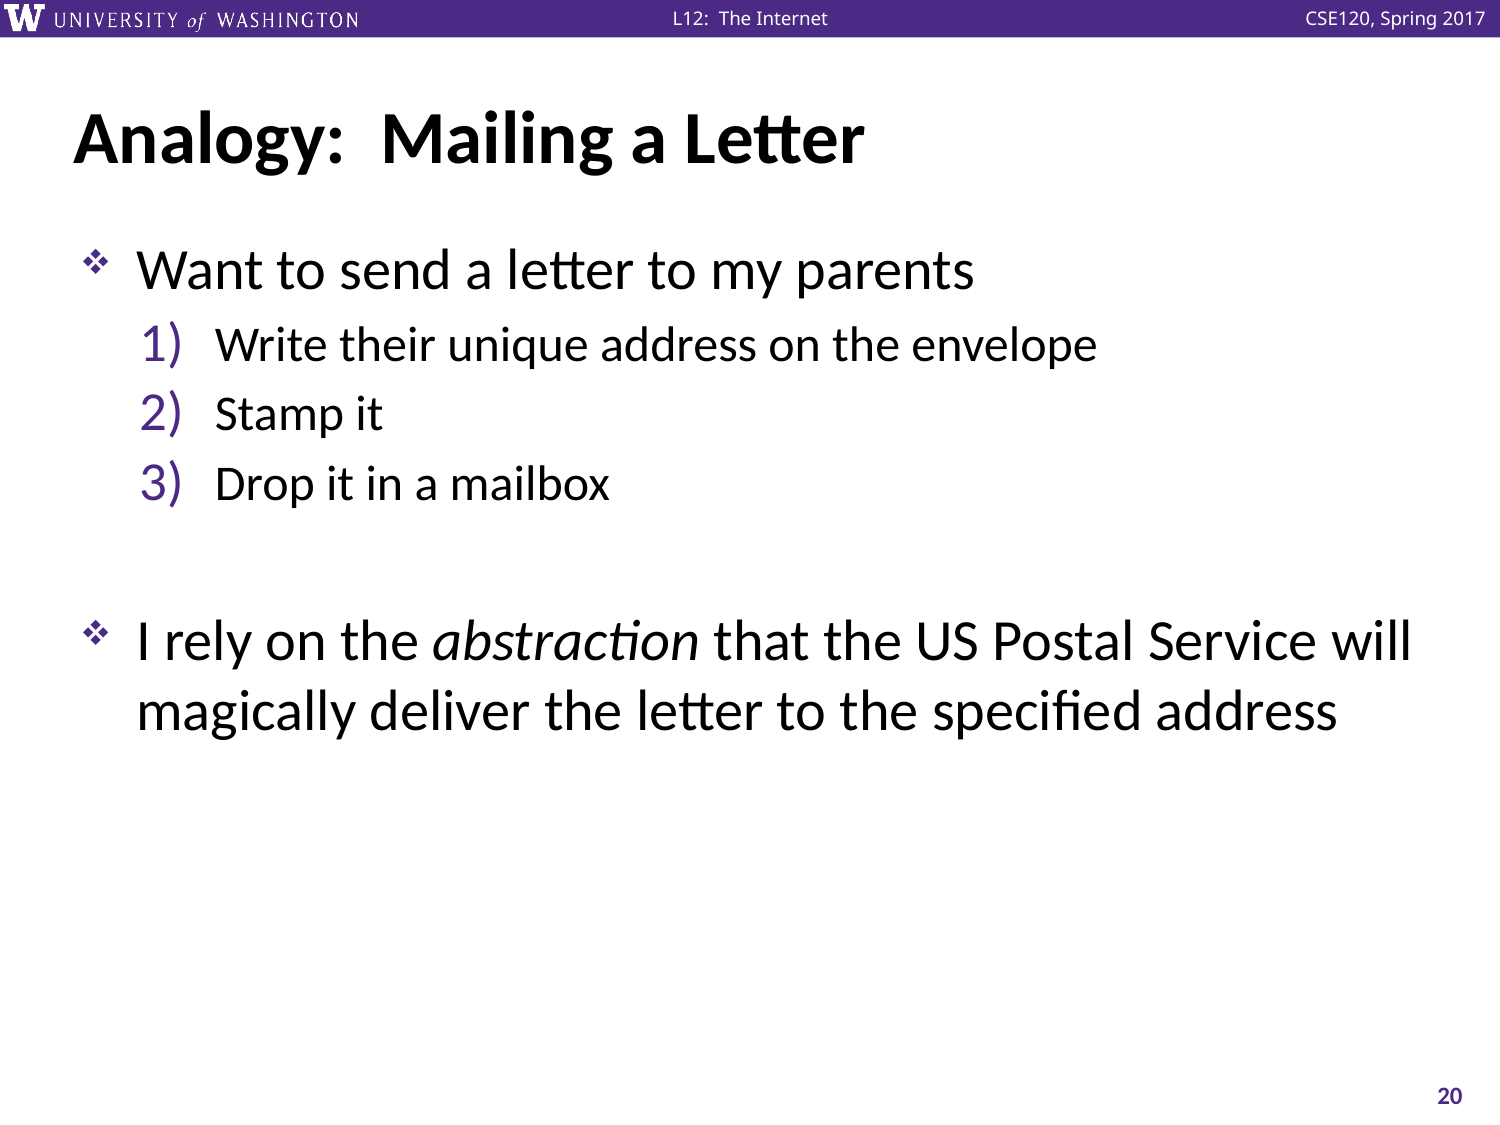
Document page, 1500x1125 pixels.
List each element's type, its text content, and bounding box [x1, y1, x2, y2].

slide_number 20 [1400, 1065, 1500, 1125]
title Analogy: Mailing a Letter [58, 71, 1438, 197]
picture [4, 4, 358, 32]
list Want to send a letter to my parents Write their unique address on the envelope Stamp it Drop it in a mailbox I rely on the abstraction that the US Postal Service will magically deliver the letter to the specified address [64, 223, 1438, 1040]
